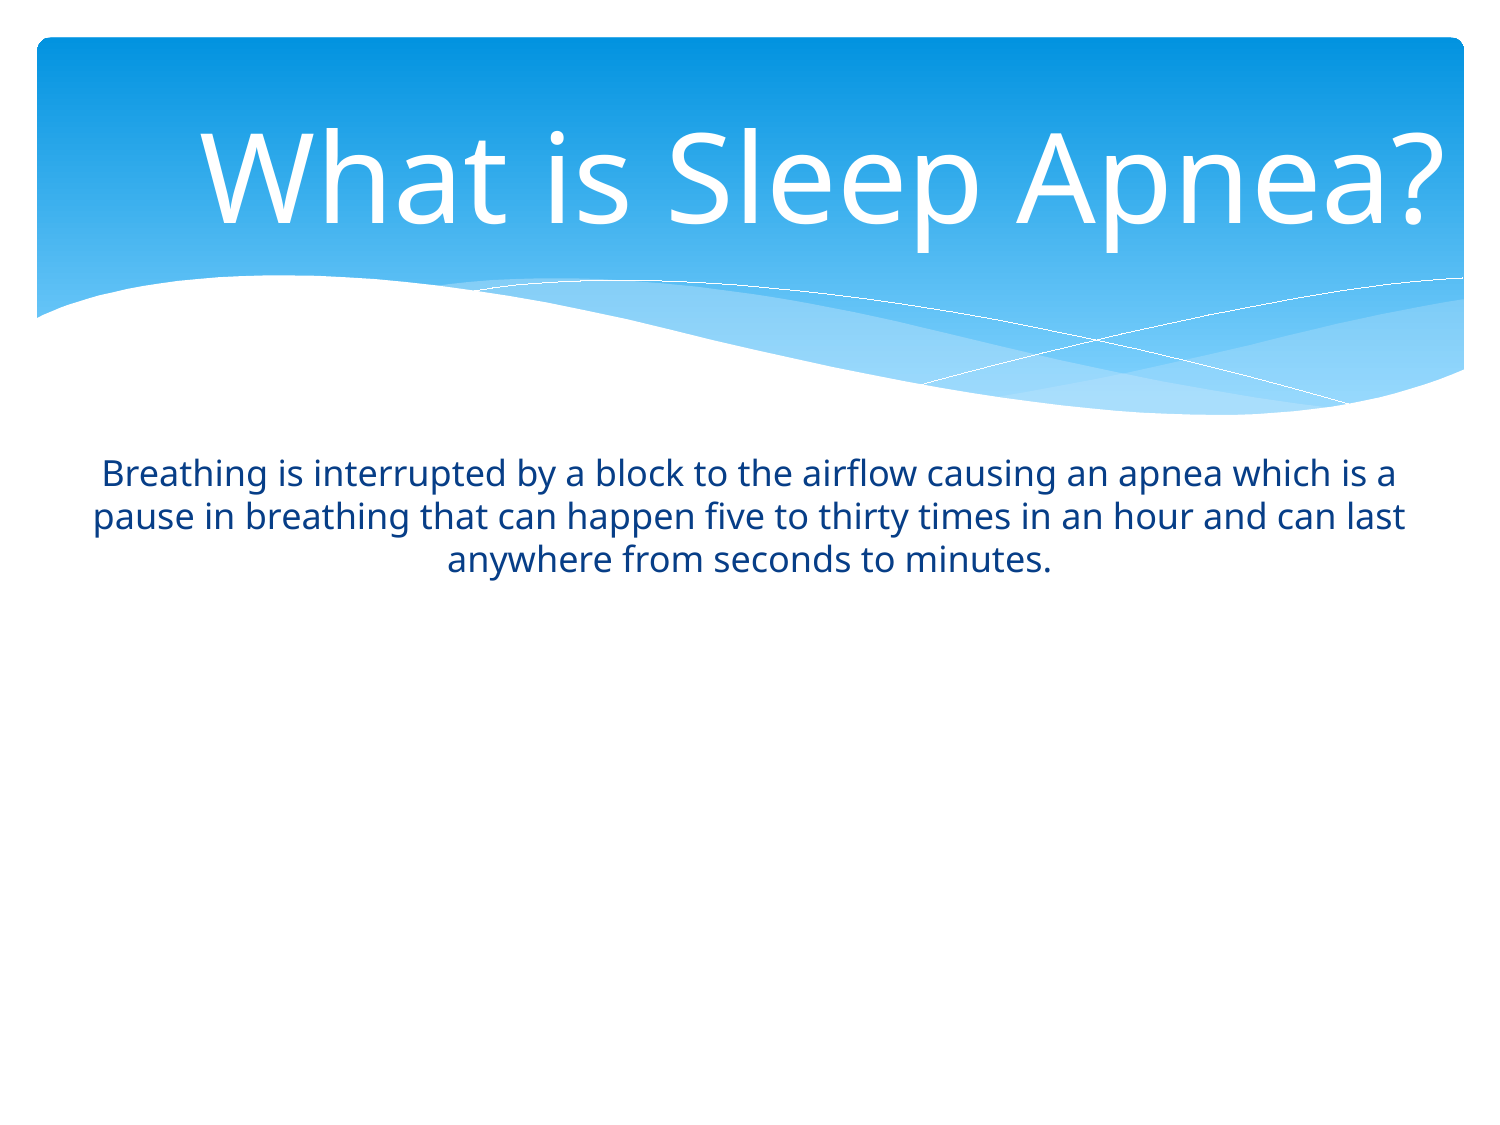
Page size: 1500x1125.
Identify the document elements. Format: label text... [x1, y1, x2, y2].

text_box What is Sleep Apnea? [185, 91, 1462, 257]
title Breathing is interrupted by a block to the airflow causing an apnea which is a pause in breathing that can happen five to thirty times in an hour and can last anywhere from seconds to minutes. [75, 399, 1425, 588]
